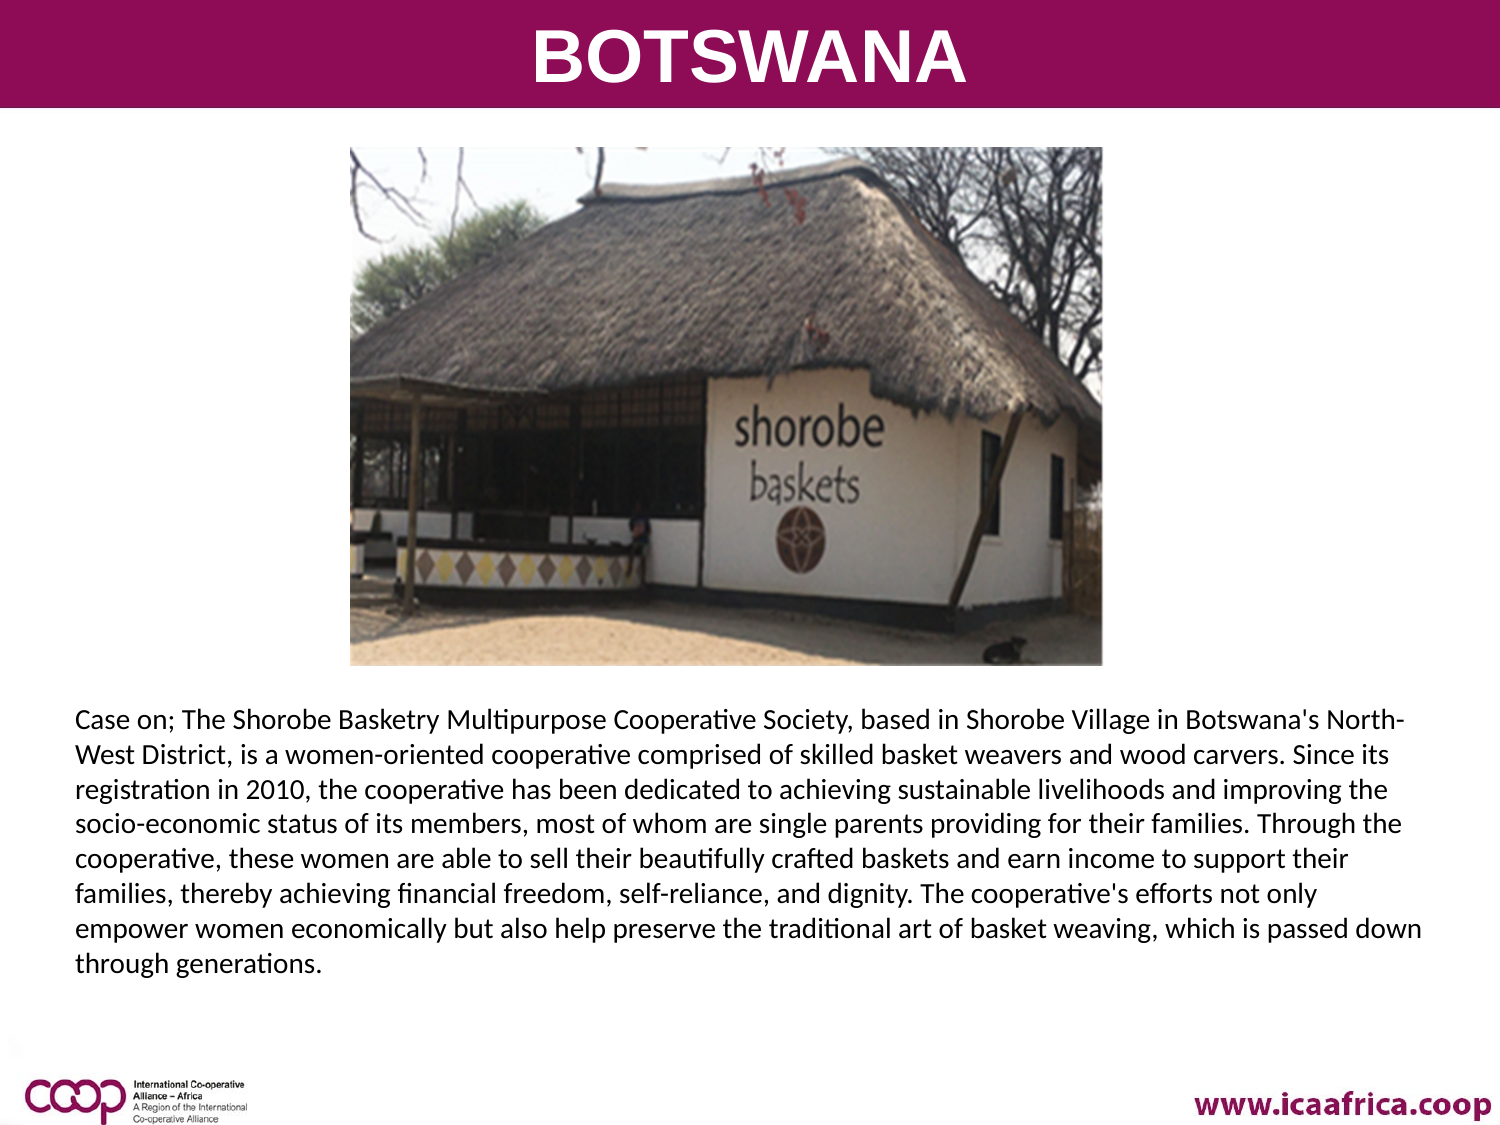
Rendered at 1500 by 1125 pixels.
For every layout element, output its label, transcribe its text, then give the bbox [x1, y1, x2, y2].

list Case on; The Shorobe Basketry Multipurpose Cooperative Society, based in Shorobe Village in Botswana's North-West District, is a women-oriented cooperative comprised of skilled basket weavers and wood carvers. Since its registration in 2010, the cooperative has been dedicated to achieving sustainable livelihoods and improving the socio-economic status of its members, most of whom are single parents providing for their families. Through the cooperative, these women are able to sell their beautifully crafted baskets and earn income to support their families, thereby achieving financial freedom, self-reliance, and dignity. The cooperative's efforts not only empower women economically but also help preserve the traditional art of basket weaving, which is passed down through generations. [75, 699, 1425, 1013]
picture [0, 105, 1500, 1125]
text_box BOTSWANA [0, 0, 1500, 105]
